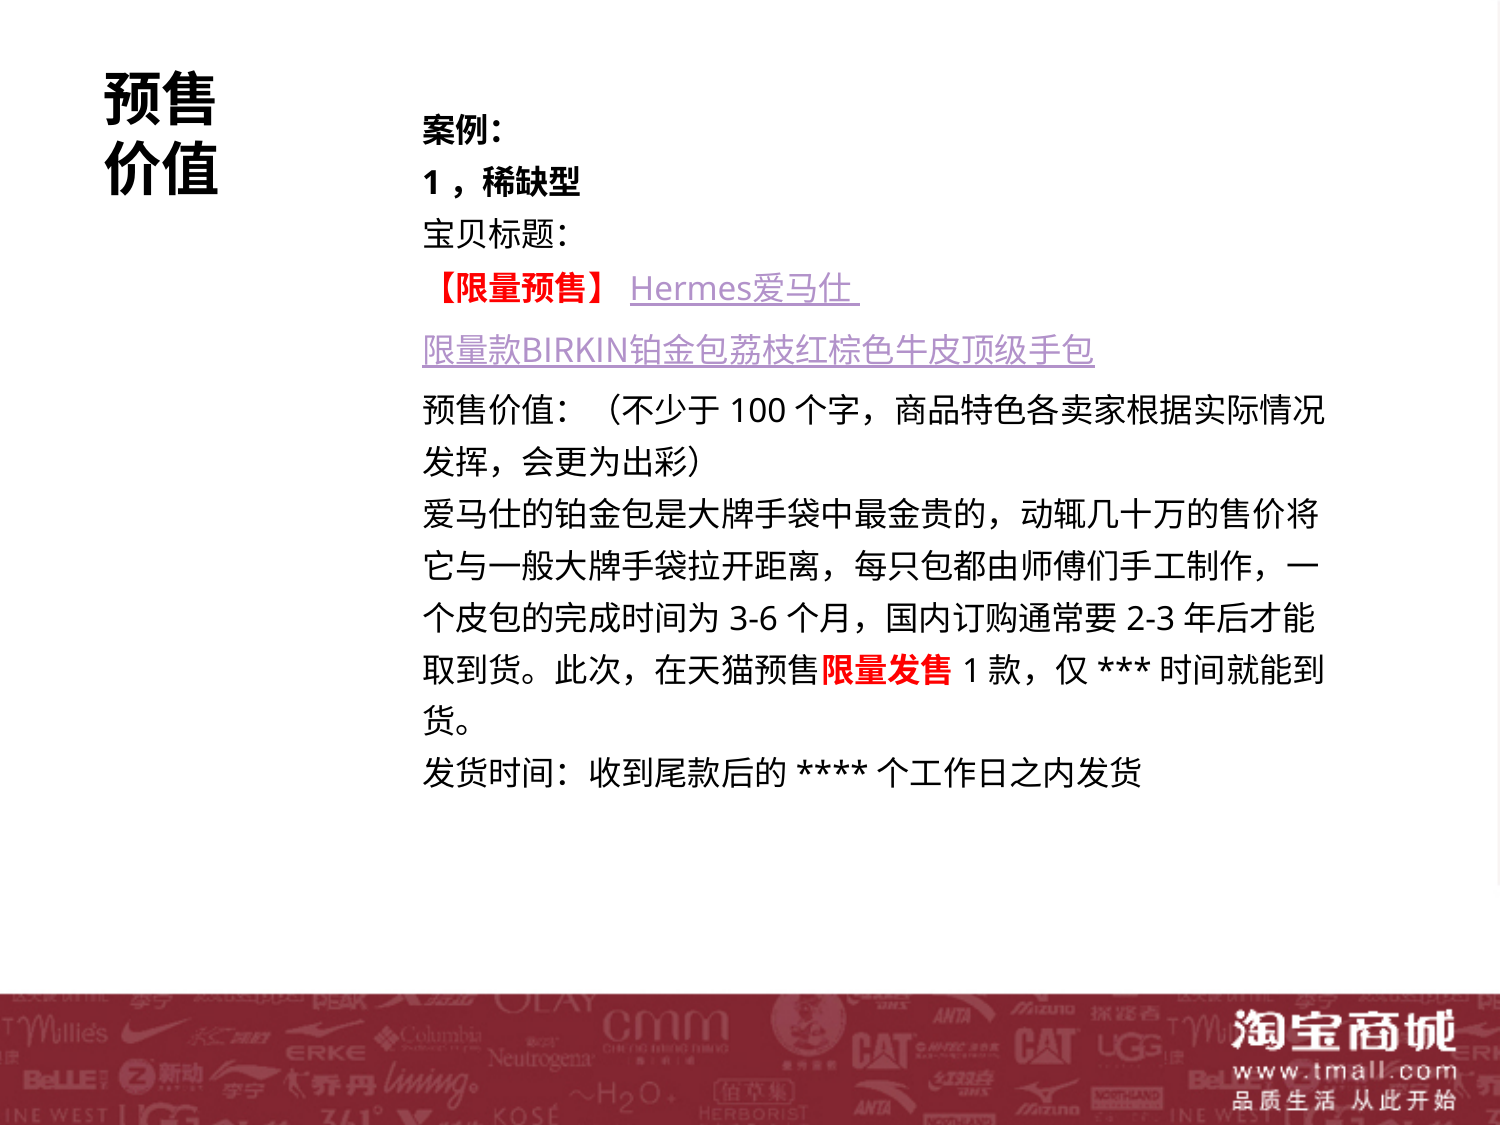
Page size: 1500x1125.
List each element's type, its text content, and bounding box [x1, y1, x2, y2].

picture [0, 0, 1500, 1125]
text_box 预售价值 [88, 54, 266, 210]
text_box 案例： 1，稀缺型 宝贝标题： 【限量预售】Hermes爱马仕 限量款BIRKIN铂金包荔枝红棕色牛皮顶级手包 预售价值：（不少于100个字，商品特色各卖家根据实际情况发挥，会更为出彩） 爱马仕的铂金包是大牌手袋中最金贵的，动辄几十万的售价将它与一般大牌手袋拉开距离，每只包都由师傅们手工制作，一个皮包的完成时间为3-6个月，国内订购通常要2-3年后才能取到货。此次，在天猫预售限量发售1款，仅***时间就能到货。 发货时间：收到尾款后的****个工作日之内发货 [407, 89, 1365, 852]
